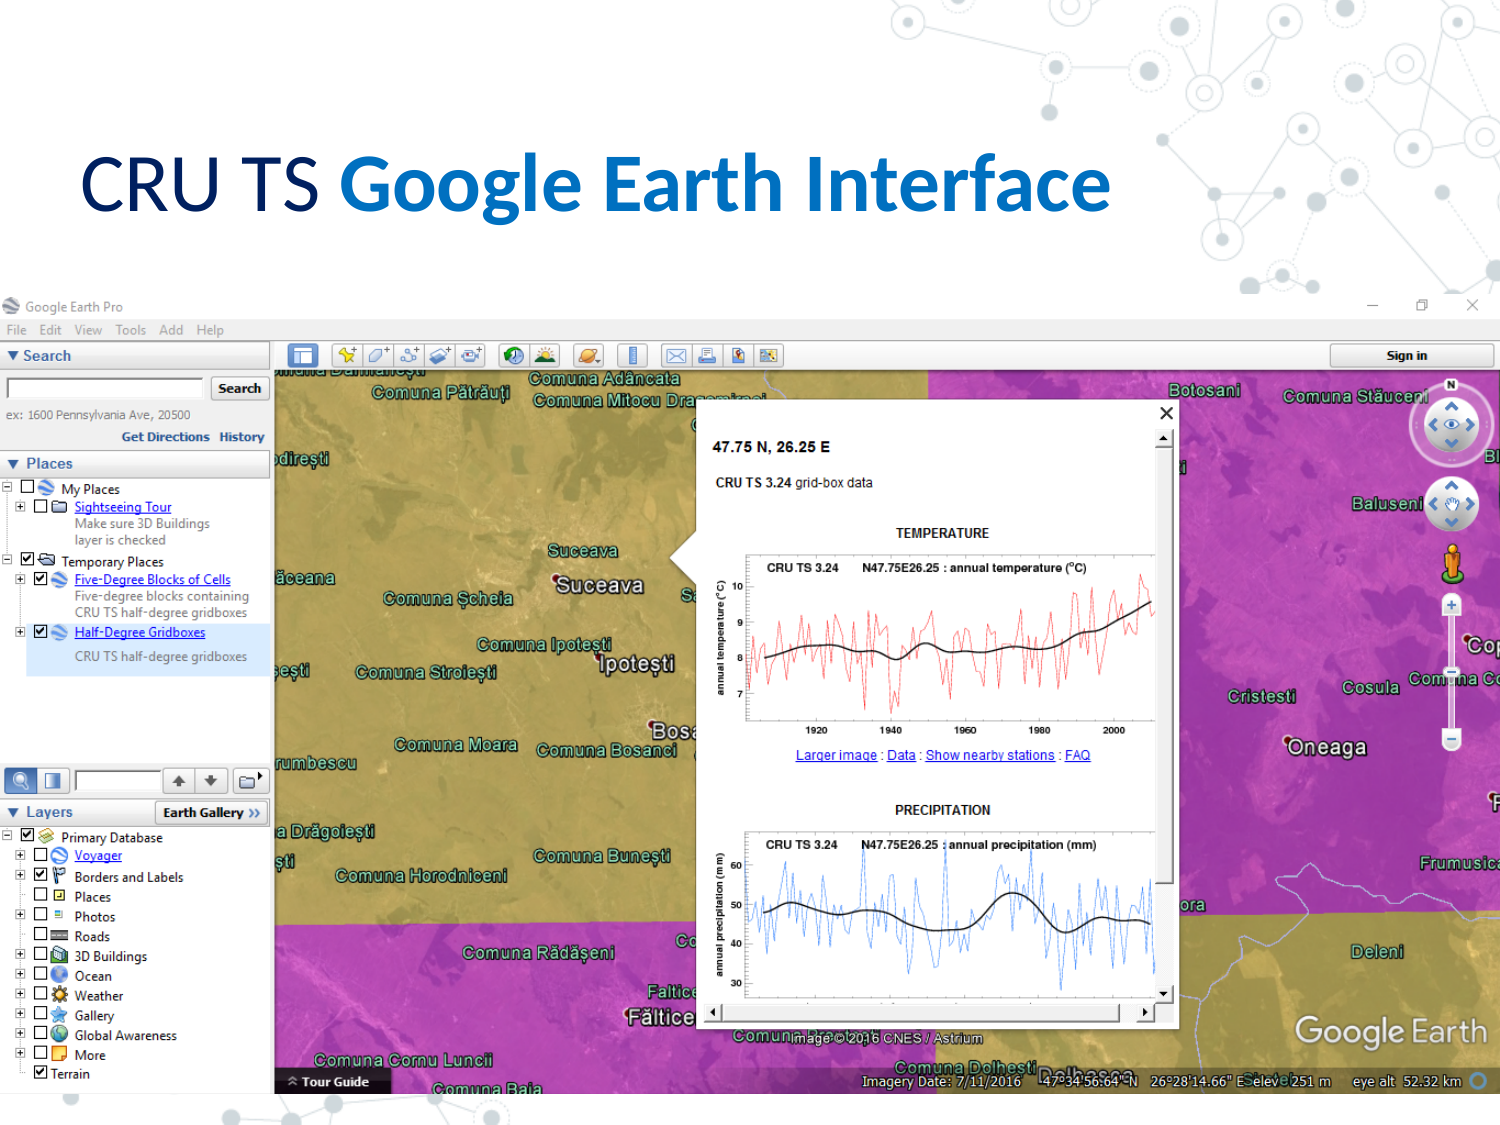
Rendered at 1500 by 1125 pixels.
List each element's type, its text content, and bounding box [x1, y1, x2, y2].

text_box CRU TS Google Earth Interface [64, 78, 1307, 244]
picture [0, 0, 1500, 1125]
